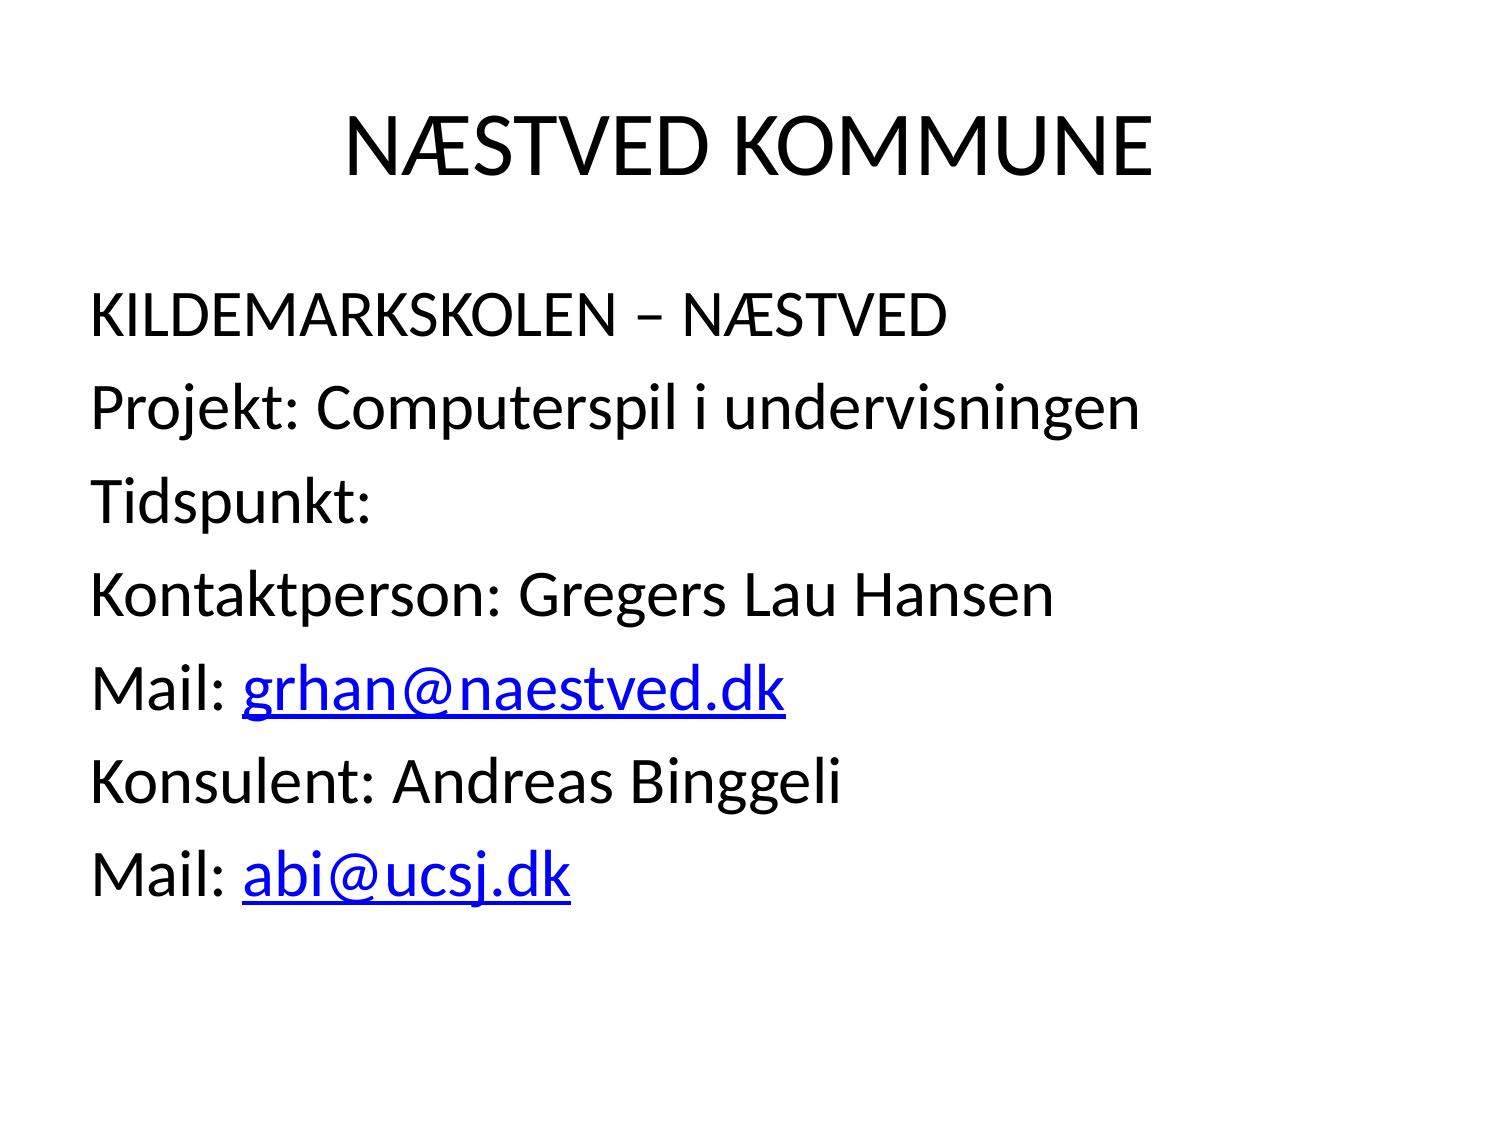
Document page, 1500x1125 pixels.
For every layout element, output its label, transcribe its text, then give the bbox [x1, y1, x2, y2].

list KILDEMARKSKOLEN – NÆSTVED Projekt: Computerspil i undervisningen Tidspunkt: Kontaktperson: Gregers Lau Hansen Mail: grhan@naestved.dk Konsulent: Andreas Binggeli Mail: abi@ucsj.dk [75, 262, 1425, 1005]
title NÆSTVED KOMMUNE [75, 45, 1425, 233]
